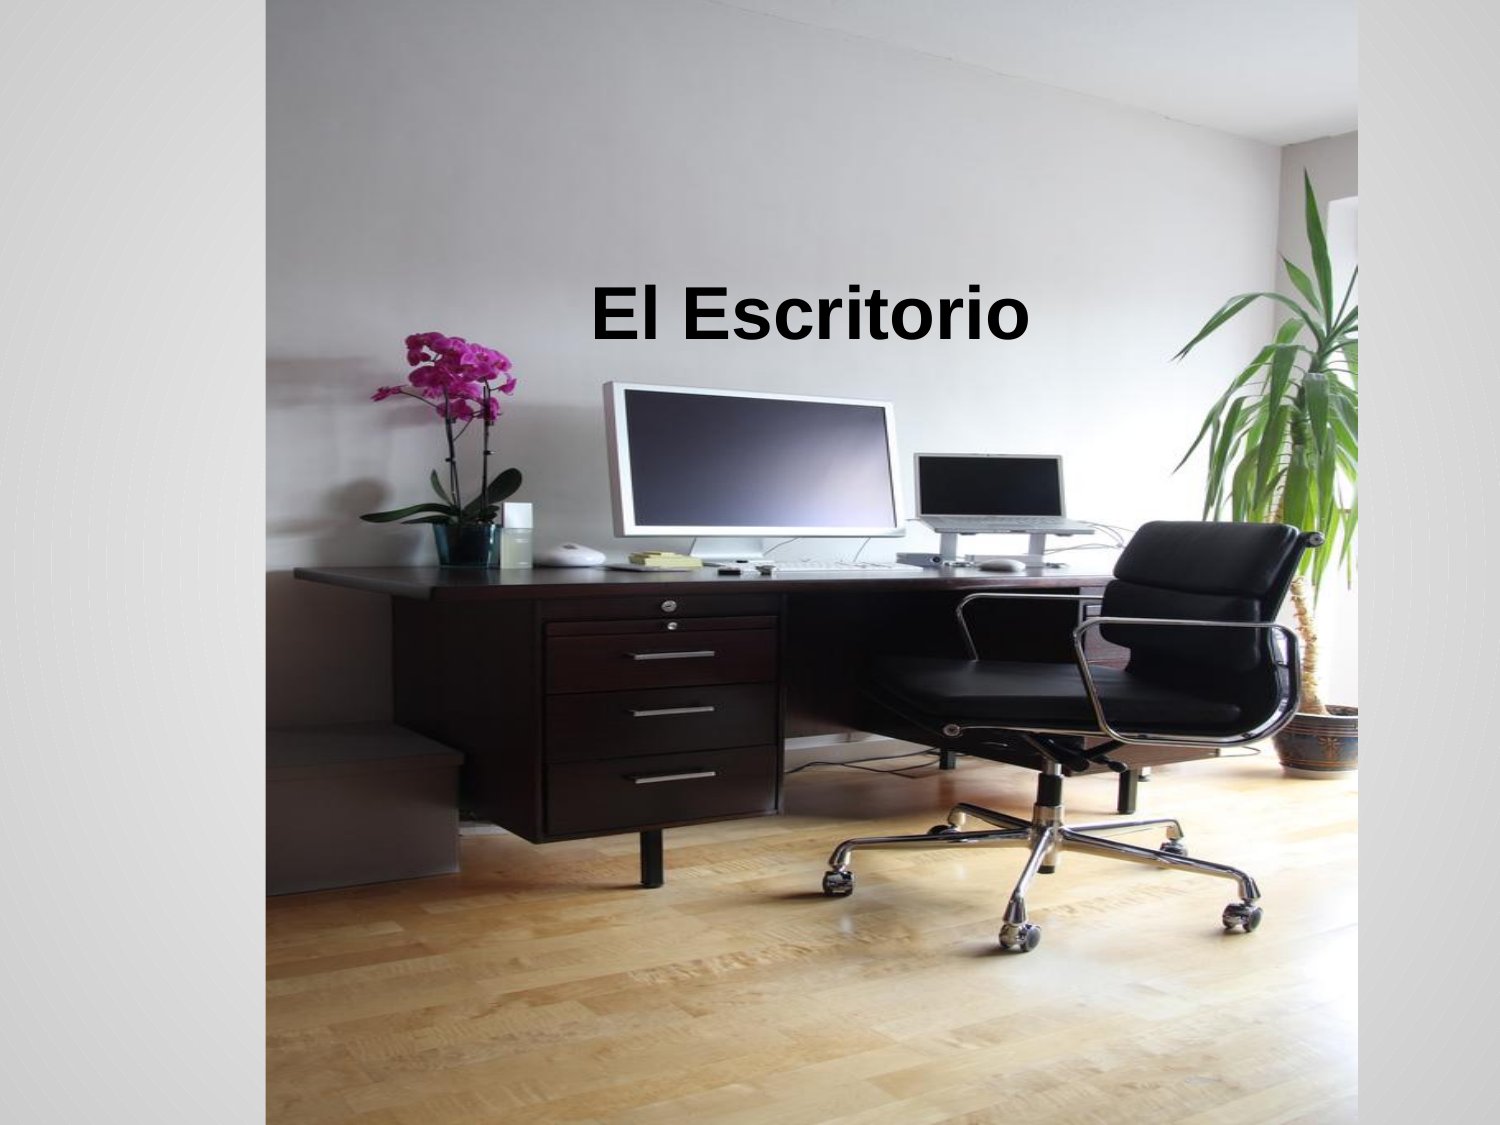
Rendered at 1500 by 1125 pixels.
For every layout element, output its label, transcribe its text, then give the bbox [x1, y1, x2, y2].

text_box El Escritorio [365, 212, 1311, 332]
text_box [265, 0, 1358, 1125]
